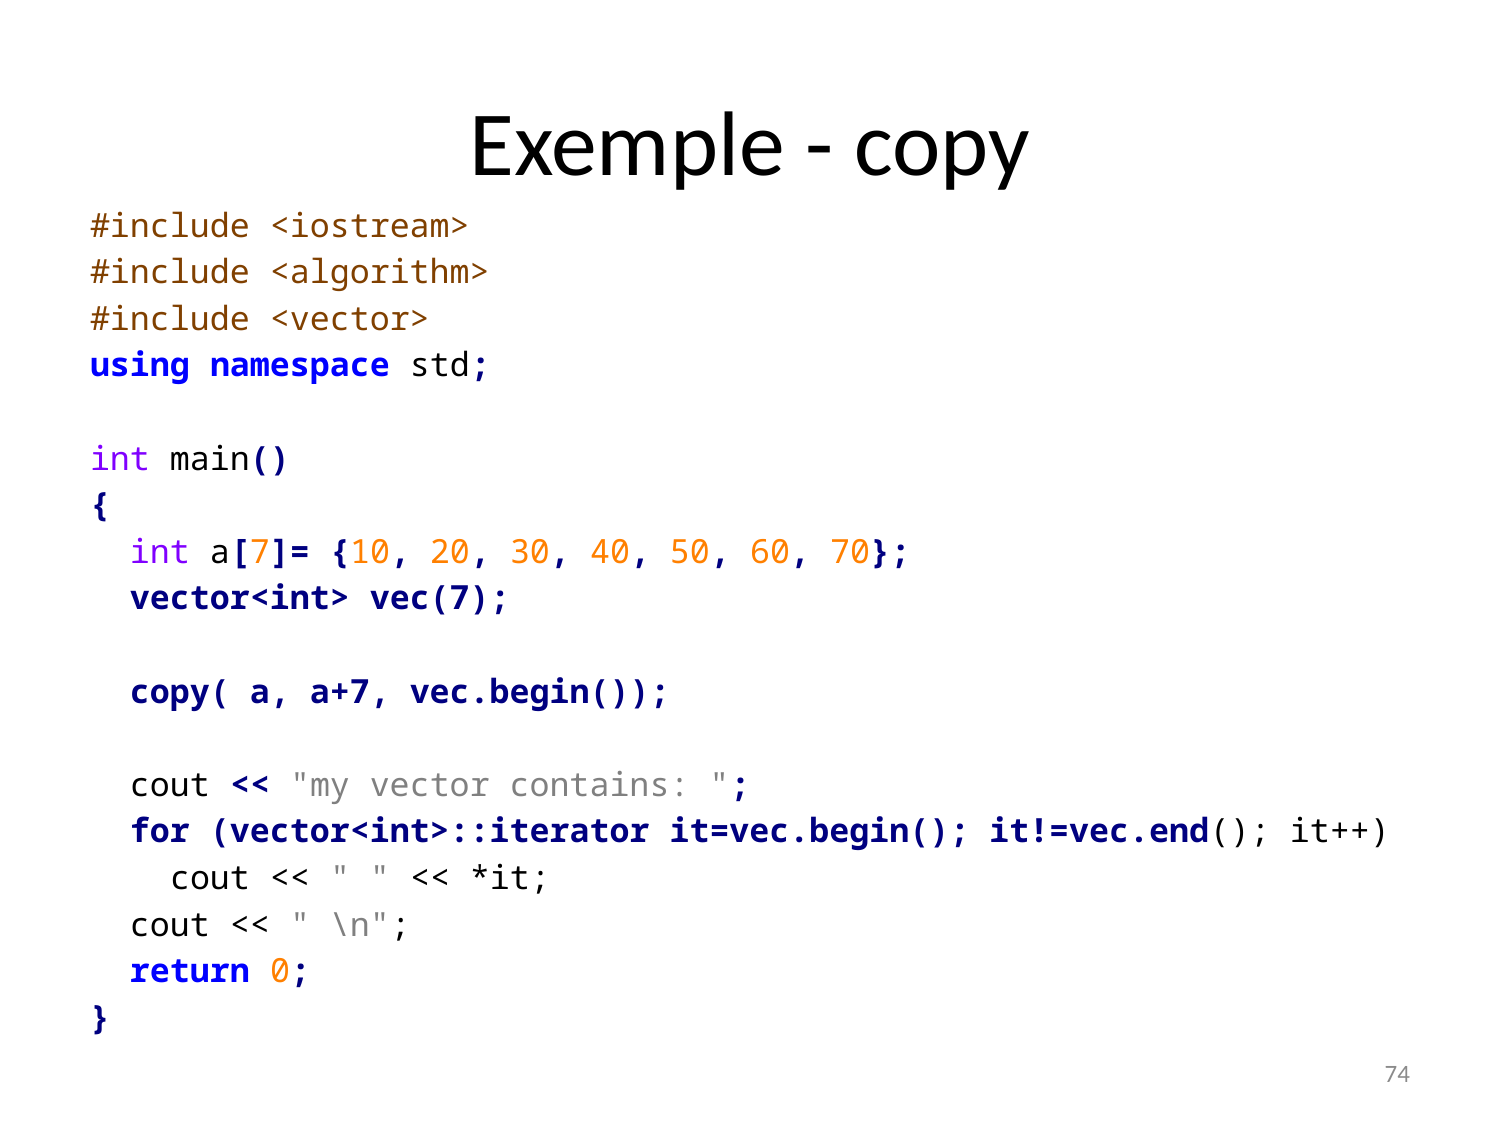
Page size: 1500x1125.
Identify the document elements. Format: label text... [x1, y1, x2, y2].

slide_number 74 [1074, 1042, 1425, 1103]
title Exemple - copy [75, 45, 1425, 196]
list #include <iostream> #include <algorithm> #include <vector> using namespace std; int main() { int a[7]= {10, 20, 30, 40, 50, 60, 70}; vector<int> vec(7); copy( a, a+7, vec.begin()); cout << "my vector contains: "; for (vector<int>::iterator it=vec.begin(); it!=vec.end(); it++) cout << " " << *it; cout << " \n"; return 0; } [75, 196, 1425, 1106]
